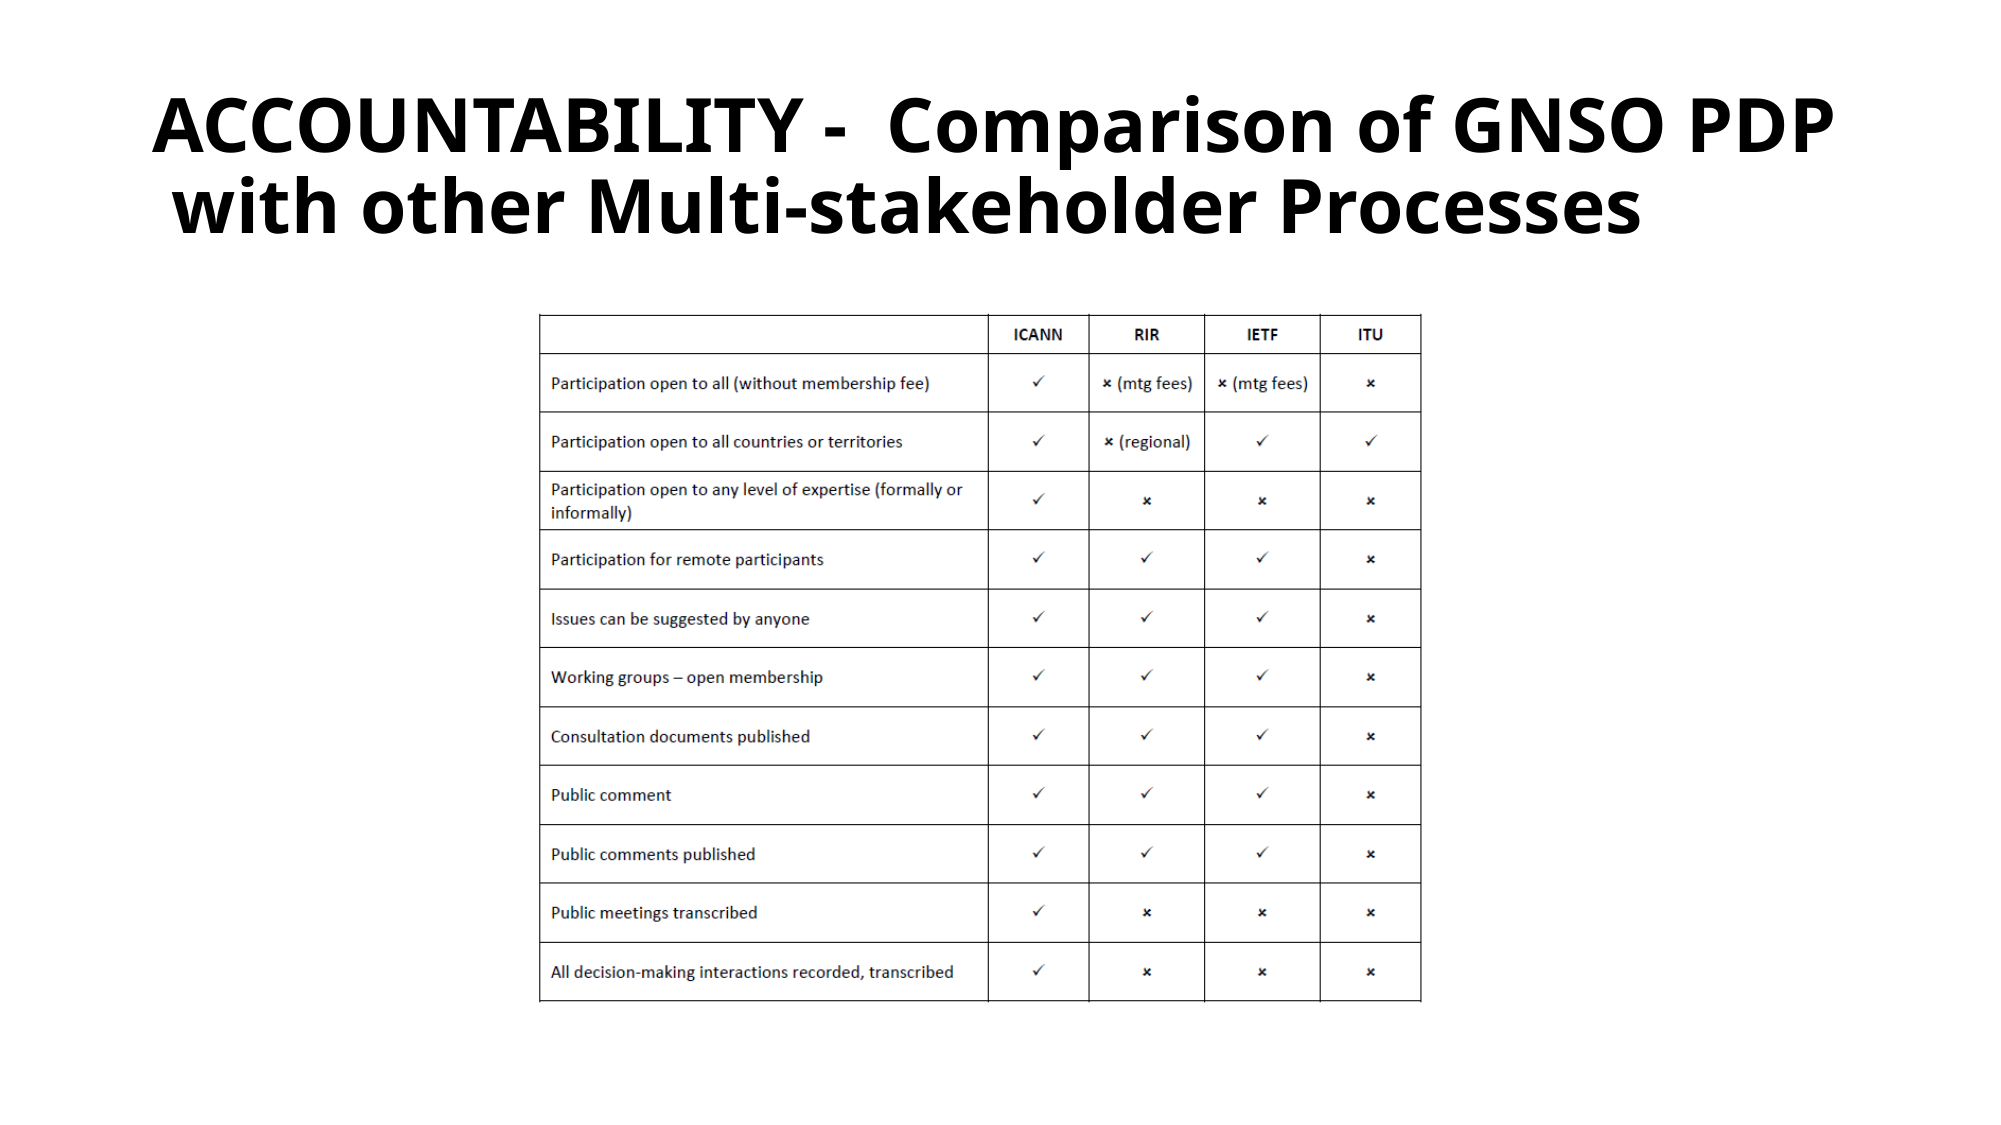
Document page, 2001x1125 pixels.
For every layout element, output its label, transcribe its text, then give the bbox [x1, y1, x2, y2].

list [517, 299, 1483, 1014]
title ACCOUNTABILITY - Comparison of GNSO PDP with other Multi-stakeholder Processes [137, 59, 1863, 278]
